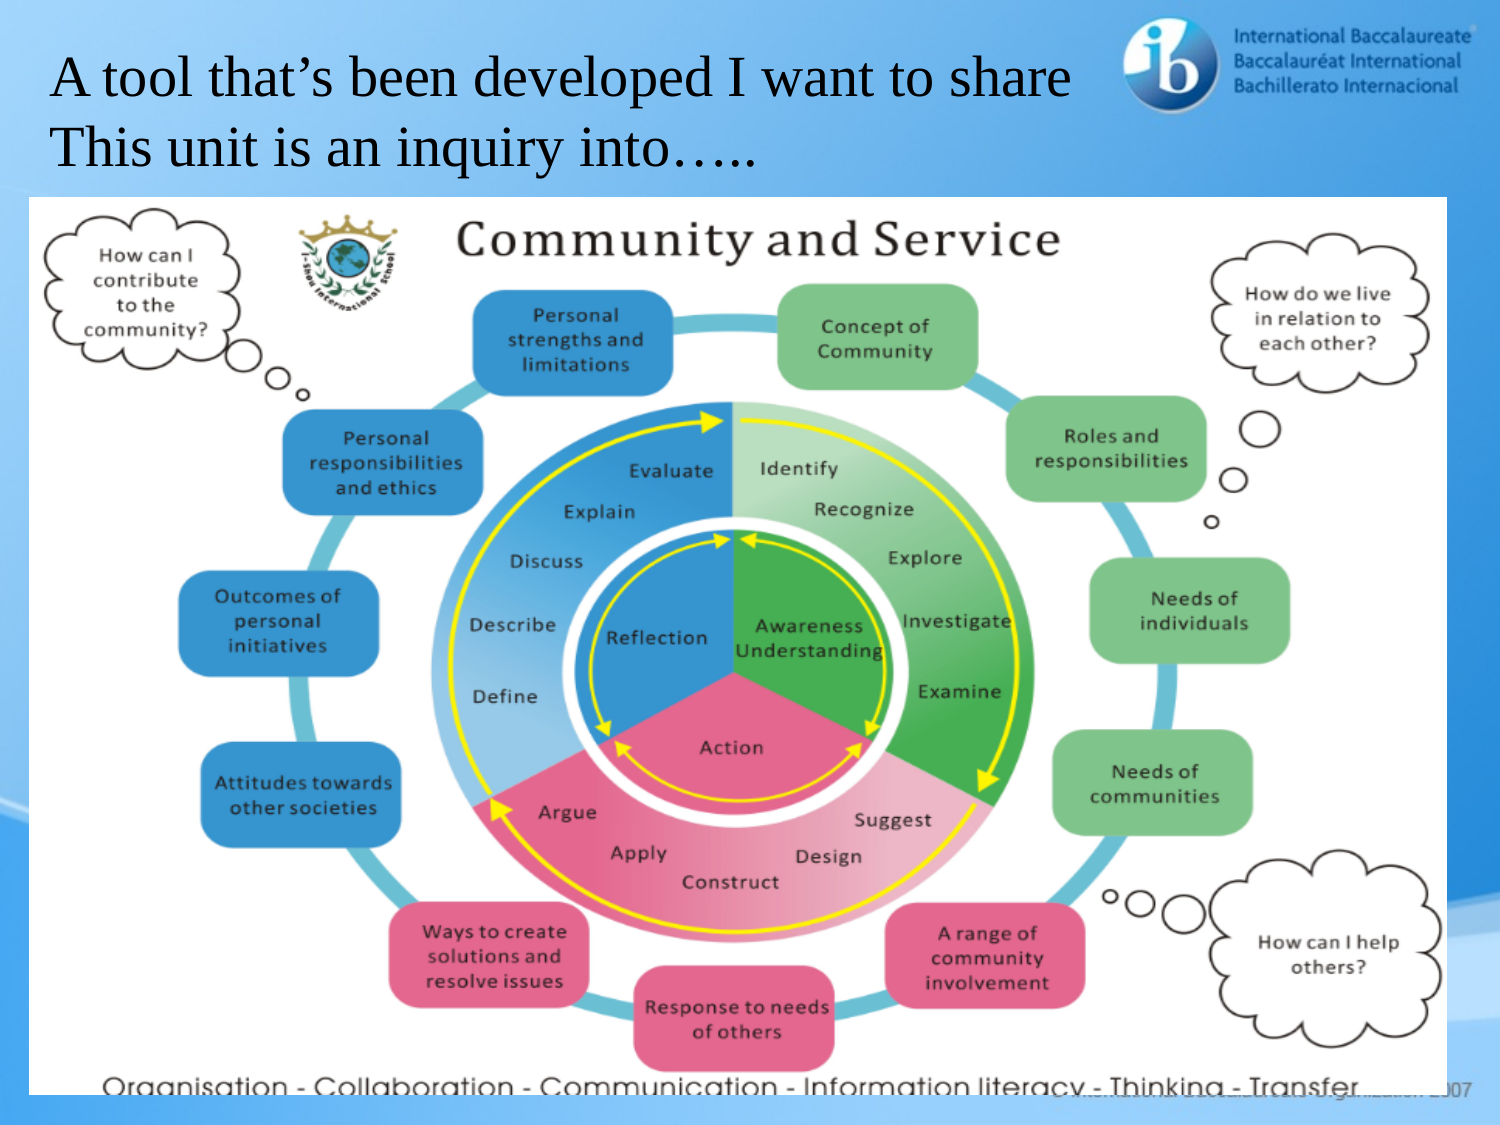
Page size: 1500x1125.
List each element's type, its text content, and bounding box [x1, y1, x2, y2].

text_box A tool that’s been developed I want to share This unit is an inquiry into….. [34, 30, 1088, 186]
picture [0, 0, 1500, 1125]
